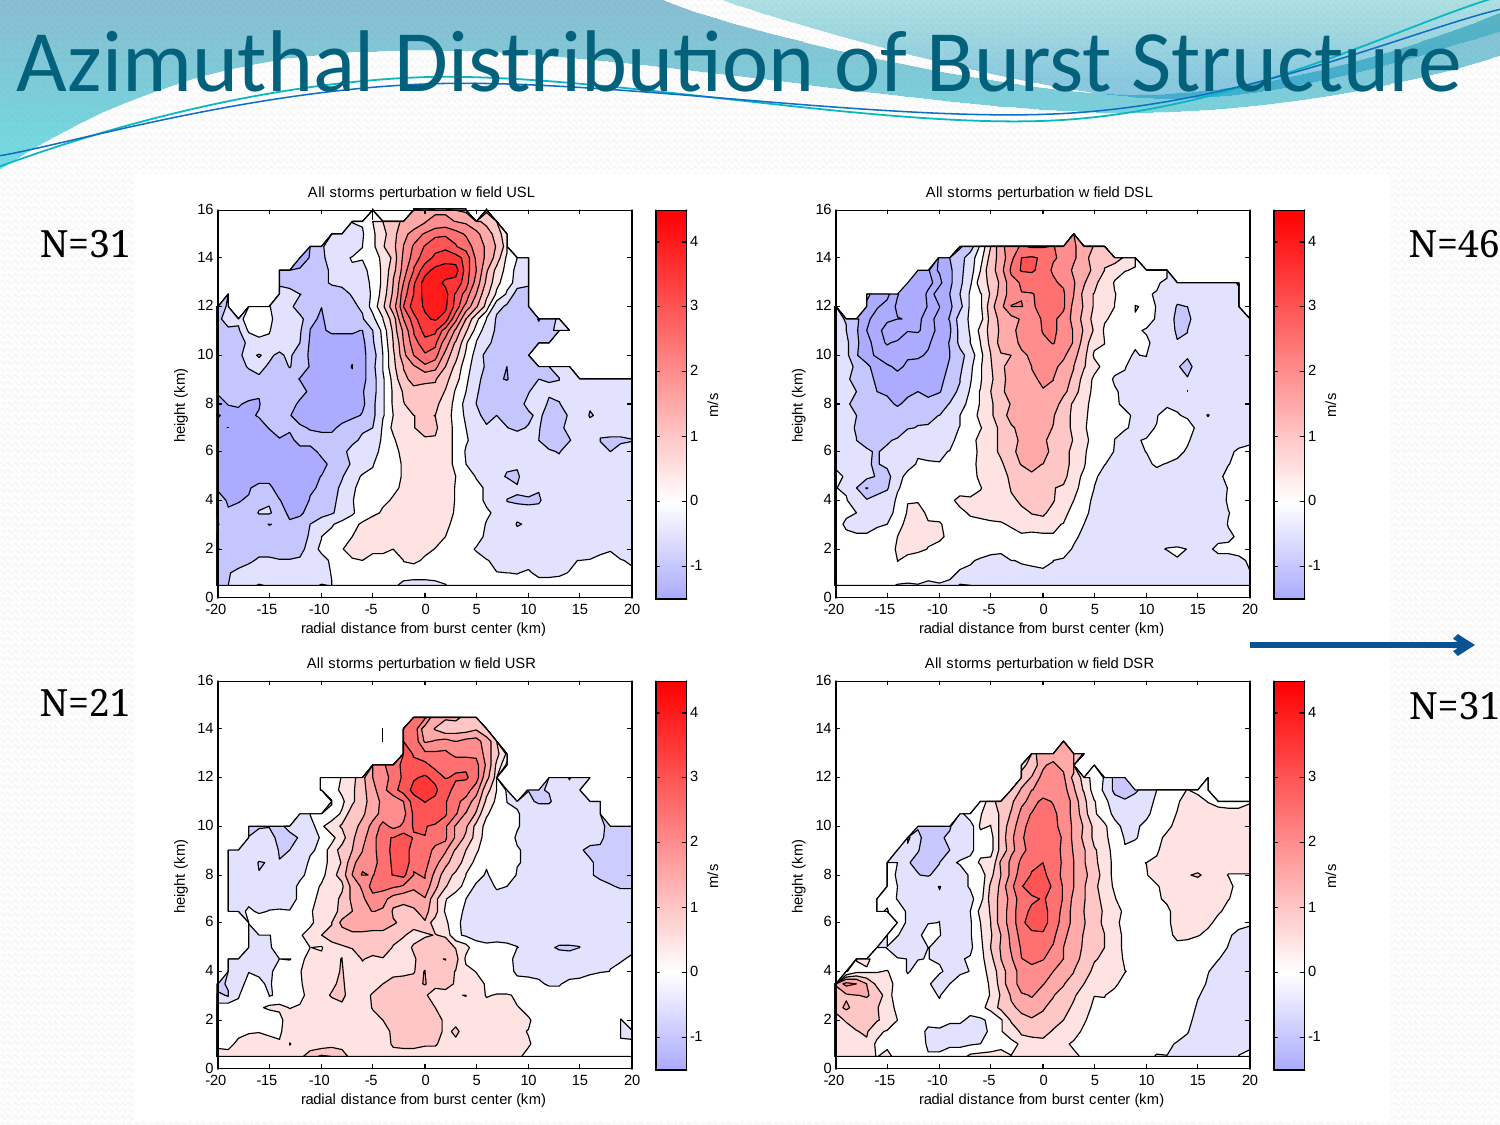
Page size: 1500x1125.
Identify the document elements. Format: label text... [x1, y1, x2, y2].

text_box N=21 [24, 671, 127, 732]
text_box N=31 [1397, 674, 1500, 735]
picture [134, 173, 1391, 1122]
text_box N=46 [1397, 212, 1500, 273]
text_box N=31 [24, 212, 127, 273]
text_box Azimuthal Distribution of Burst Structure [0, 0, 1500, 184]
